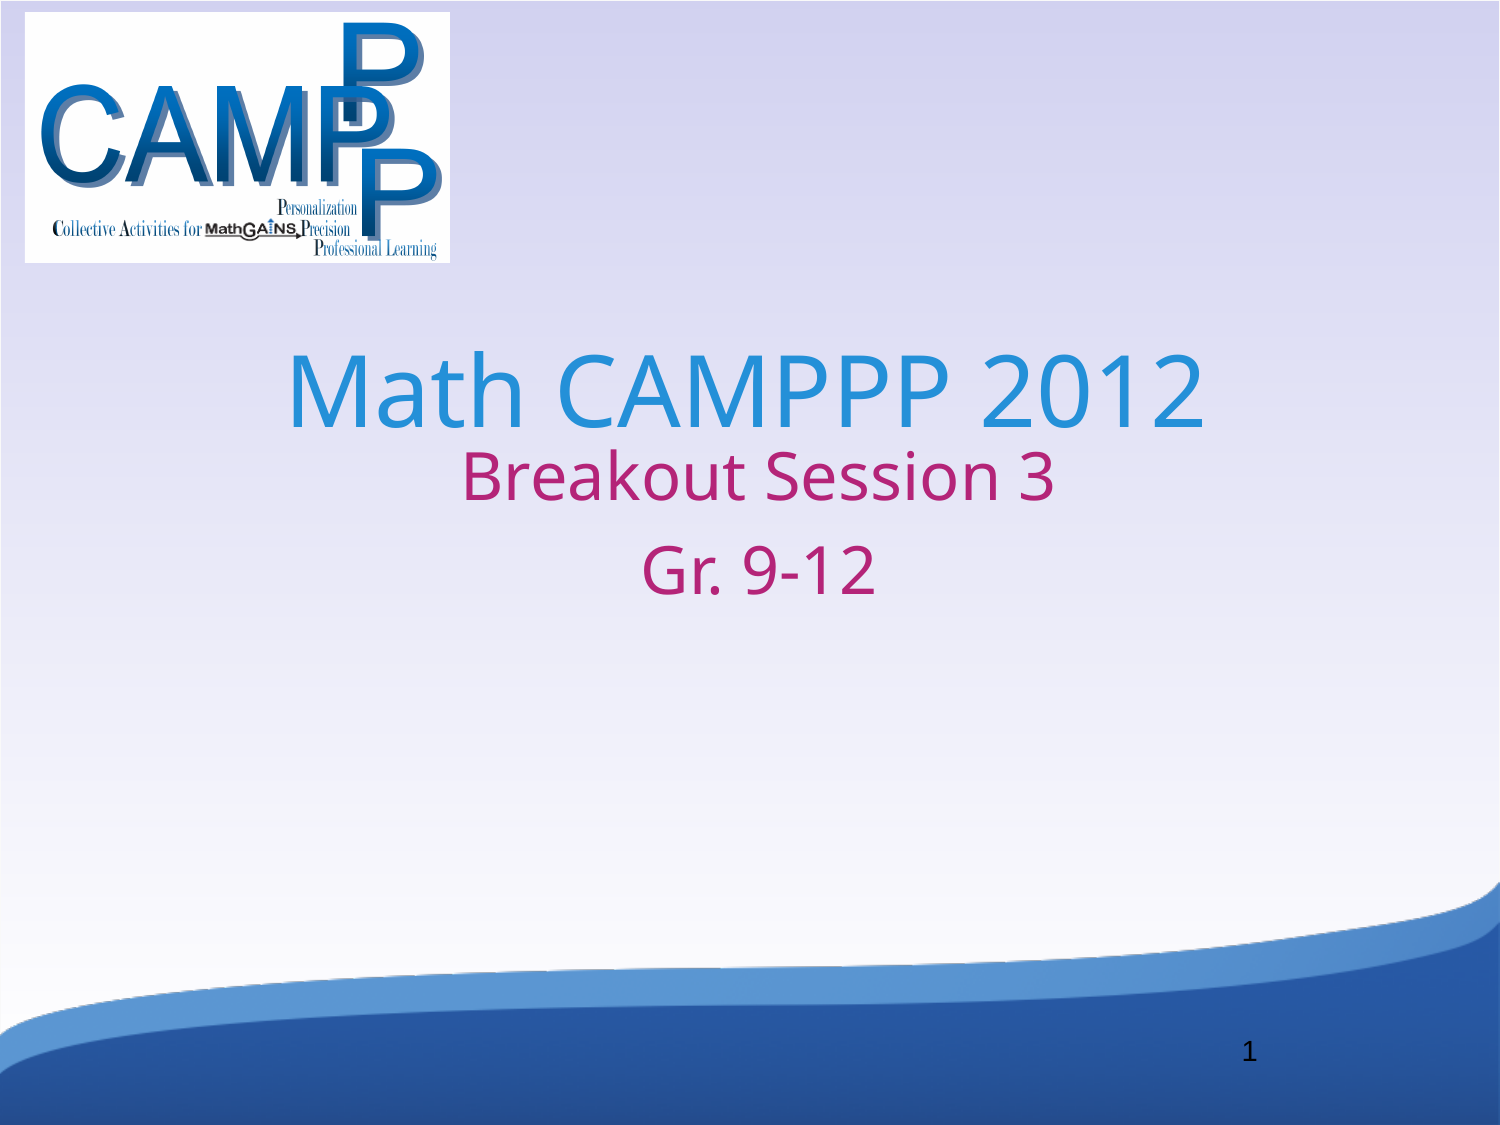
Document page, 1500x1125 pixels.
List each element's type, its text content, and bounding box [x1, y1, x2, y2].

picture [24, 12, 451, 263]
text_box Math CAMPPP 2012 [87, 274, 1413, 500]
list Breakout Session 3 Gr. 9-12 [137, 425, 1388, 663]
text_box [0, 0, 1500, 877]
picture [0, 878, 1500, 1125]
